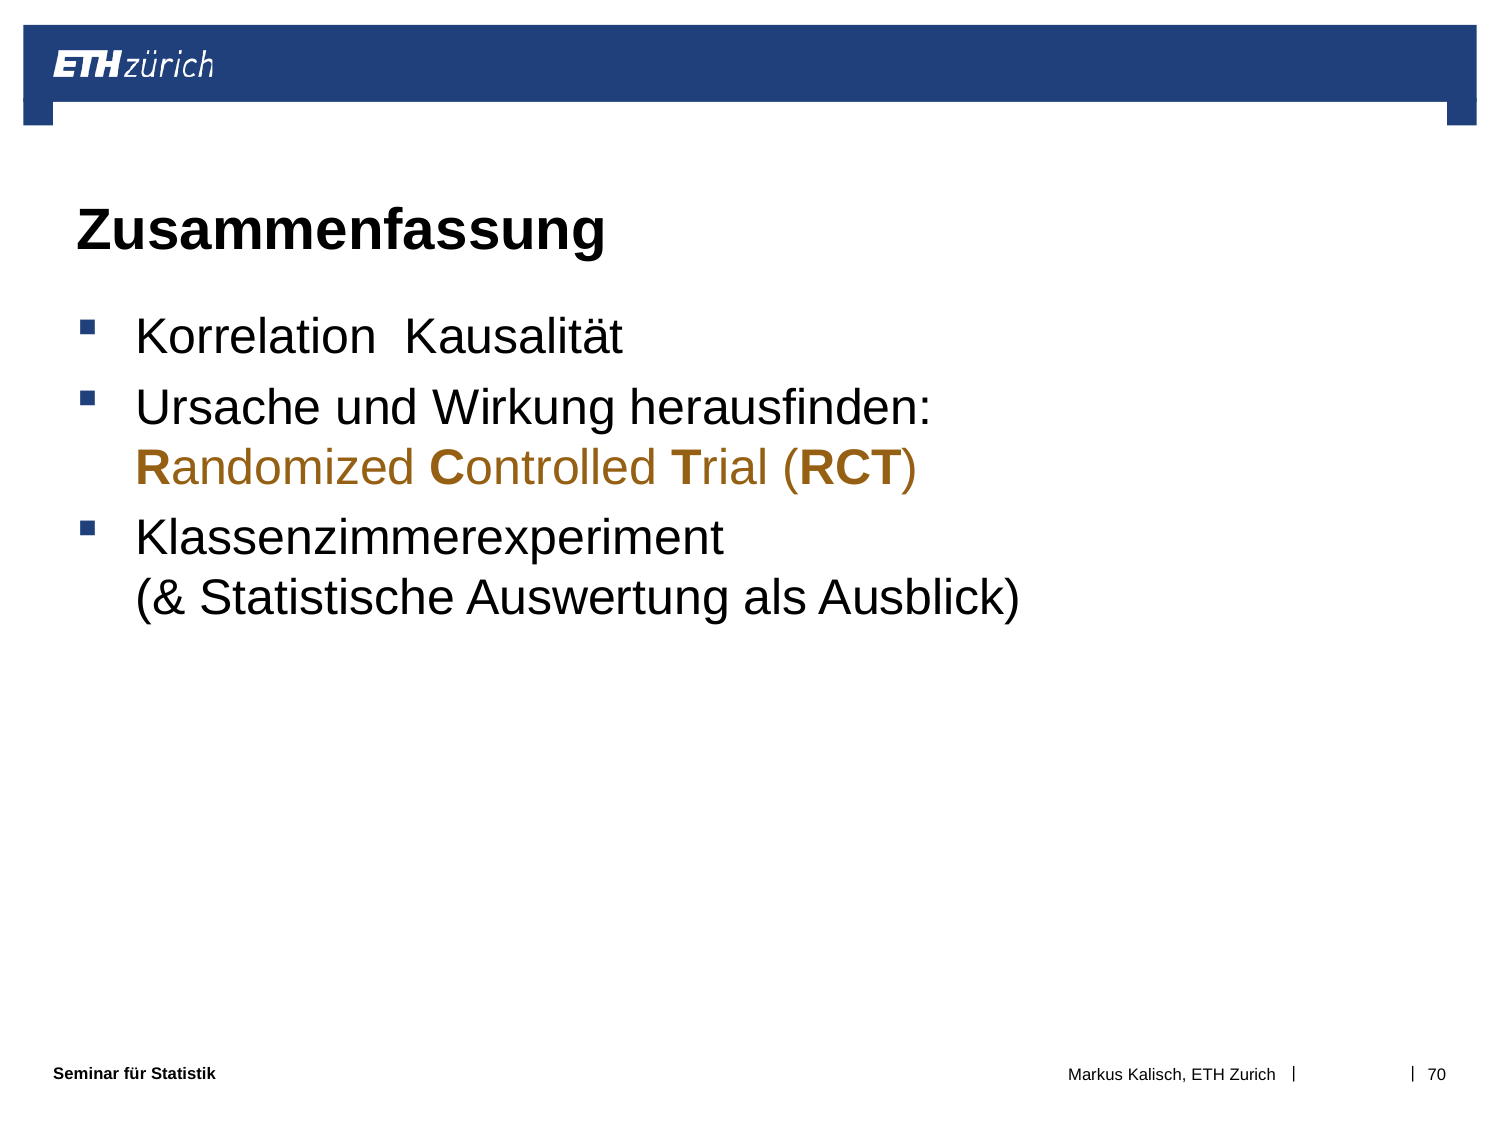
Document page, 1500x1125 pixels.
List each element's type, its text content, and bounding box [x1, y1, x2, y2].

footer Markus Kalisch, ETH Zurich [750, 1034, 1277, 1112]
title Zusammenfassung [53, 101, 1447, 262]
slide_number 70 [1415, 1034, 1459, 1112]
